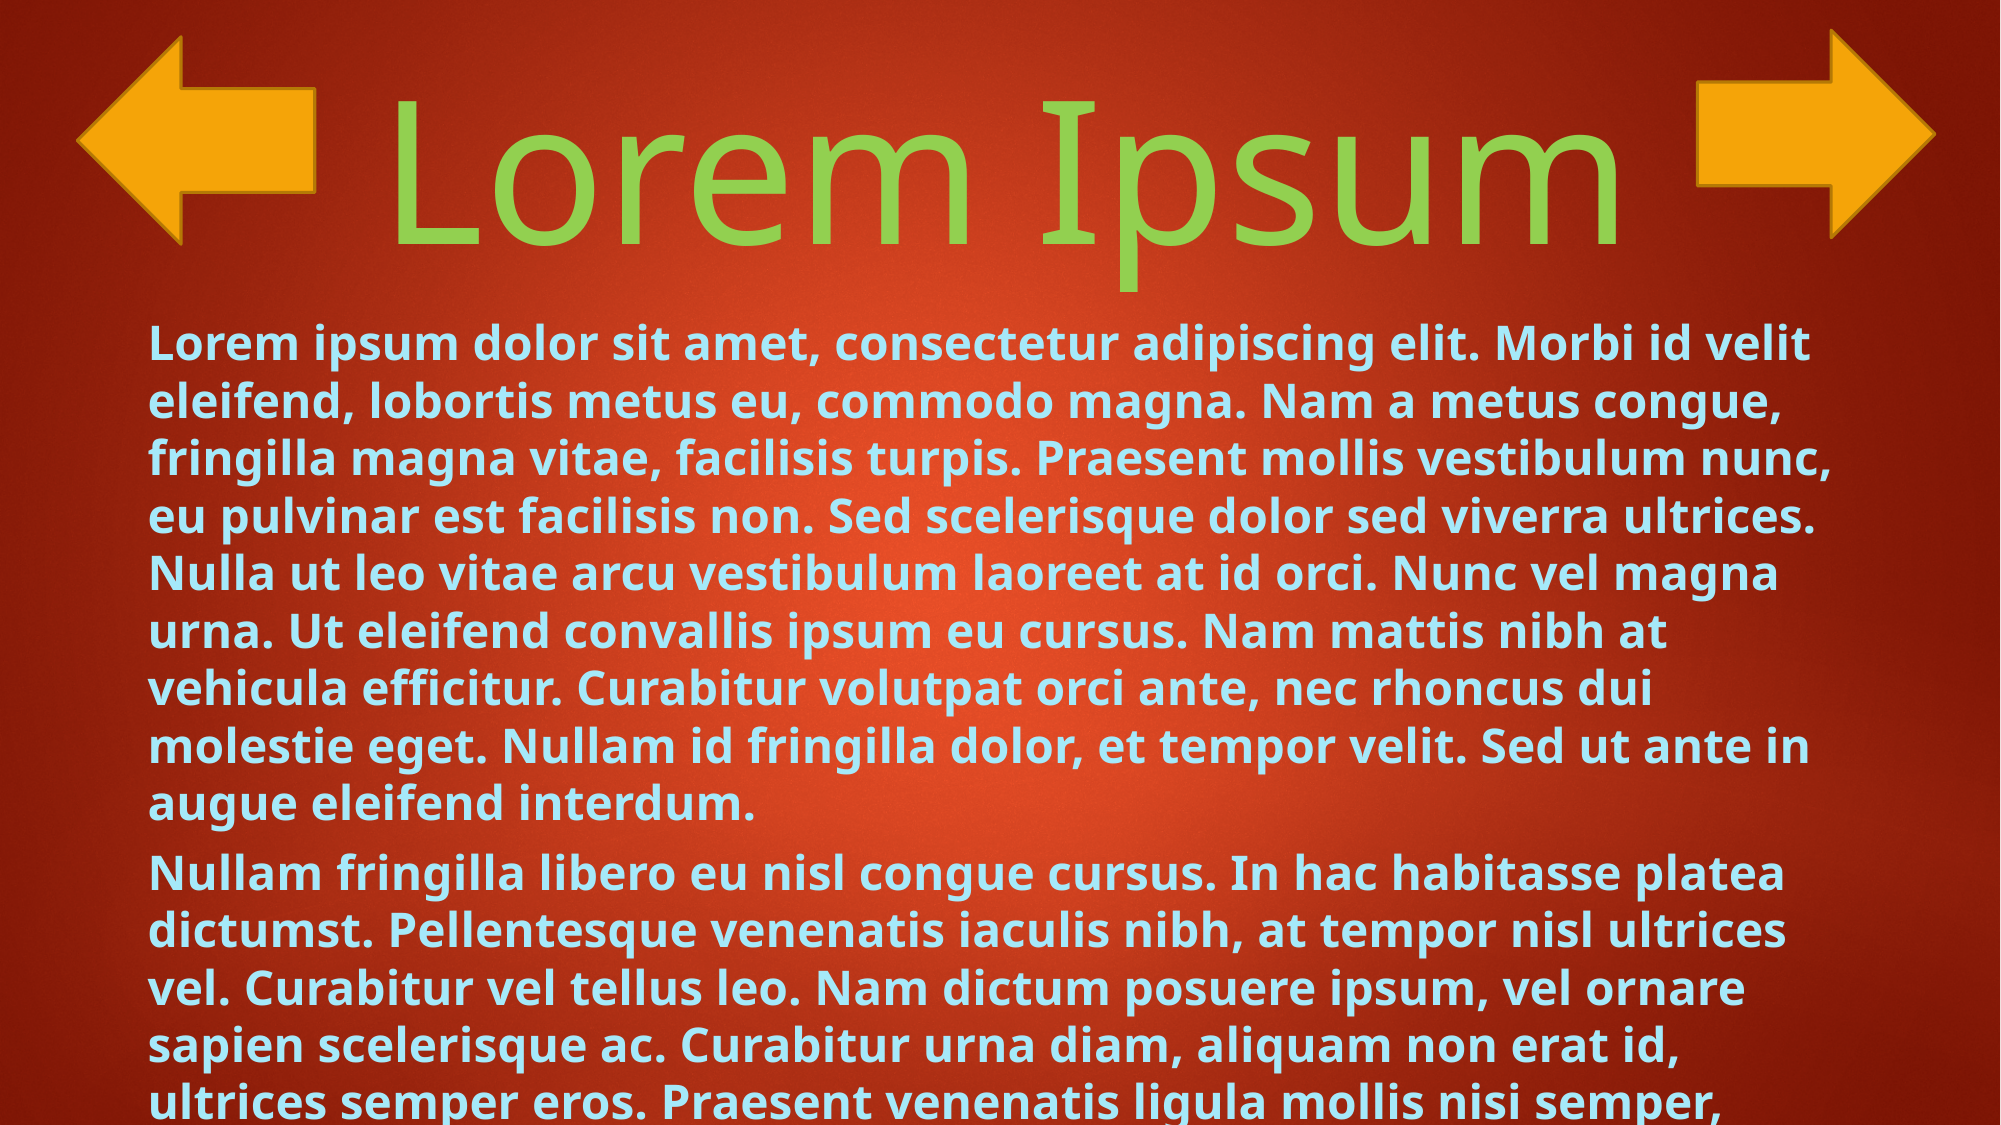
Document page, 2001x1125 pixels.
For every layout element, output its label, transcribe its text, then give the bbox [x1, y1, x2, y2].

text_box [76, 35, 317, 246]
text_box [1695, 28, 1937, 240]
list Lorem ipsum dolor sit amet, consectetur adipiscing elit. Morbi id velit eleifend, lobortis metus eu, commodo magna. Nam a metus congue, fringilla magna vitae, facilisis turpis. Praesent mollis vestibulum nunc, eu pulvinar est facilisis non. Sed scelerisque dolor sed viverra ultrices. Nulla ut leo vitae arcu vestibulum laoreet at id orci. Nunc vel magna urna. Ut eleifend convallis ipsum eu cursus. Nam mattis nibh at vehicula efficitur. Curabitur volutpat orci ante, nec rhoncus dui molestie eget. Nullam id fringilla dolor, et tempor velit. Sed ut ante in augue eleifend interdum. Nullam fringilla libero eu nisl congue cursus. In hac habitasse platea dictumst. Pellentesque venenatis iaculis nibh, at tempor nisl ultrices vel. Curabitur vel tellus leo. Nam dictum posuere ipsum, vel ornare sapien scelerisque ac. Curabitur urna diam, aliquam non erat id, ultrices semper eros. Praesent venenatis ligula mollis nisi semper, suscipit gravida sem hendrerit. [132, 305, 1858, 1125]
title Lorem Ipsum [234, 36, 1778, 267]
